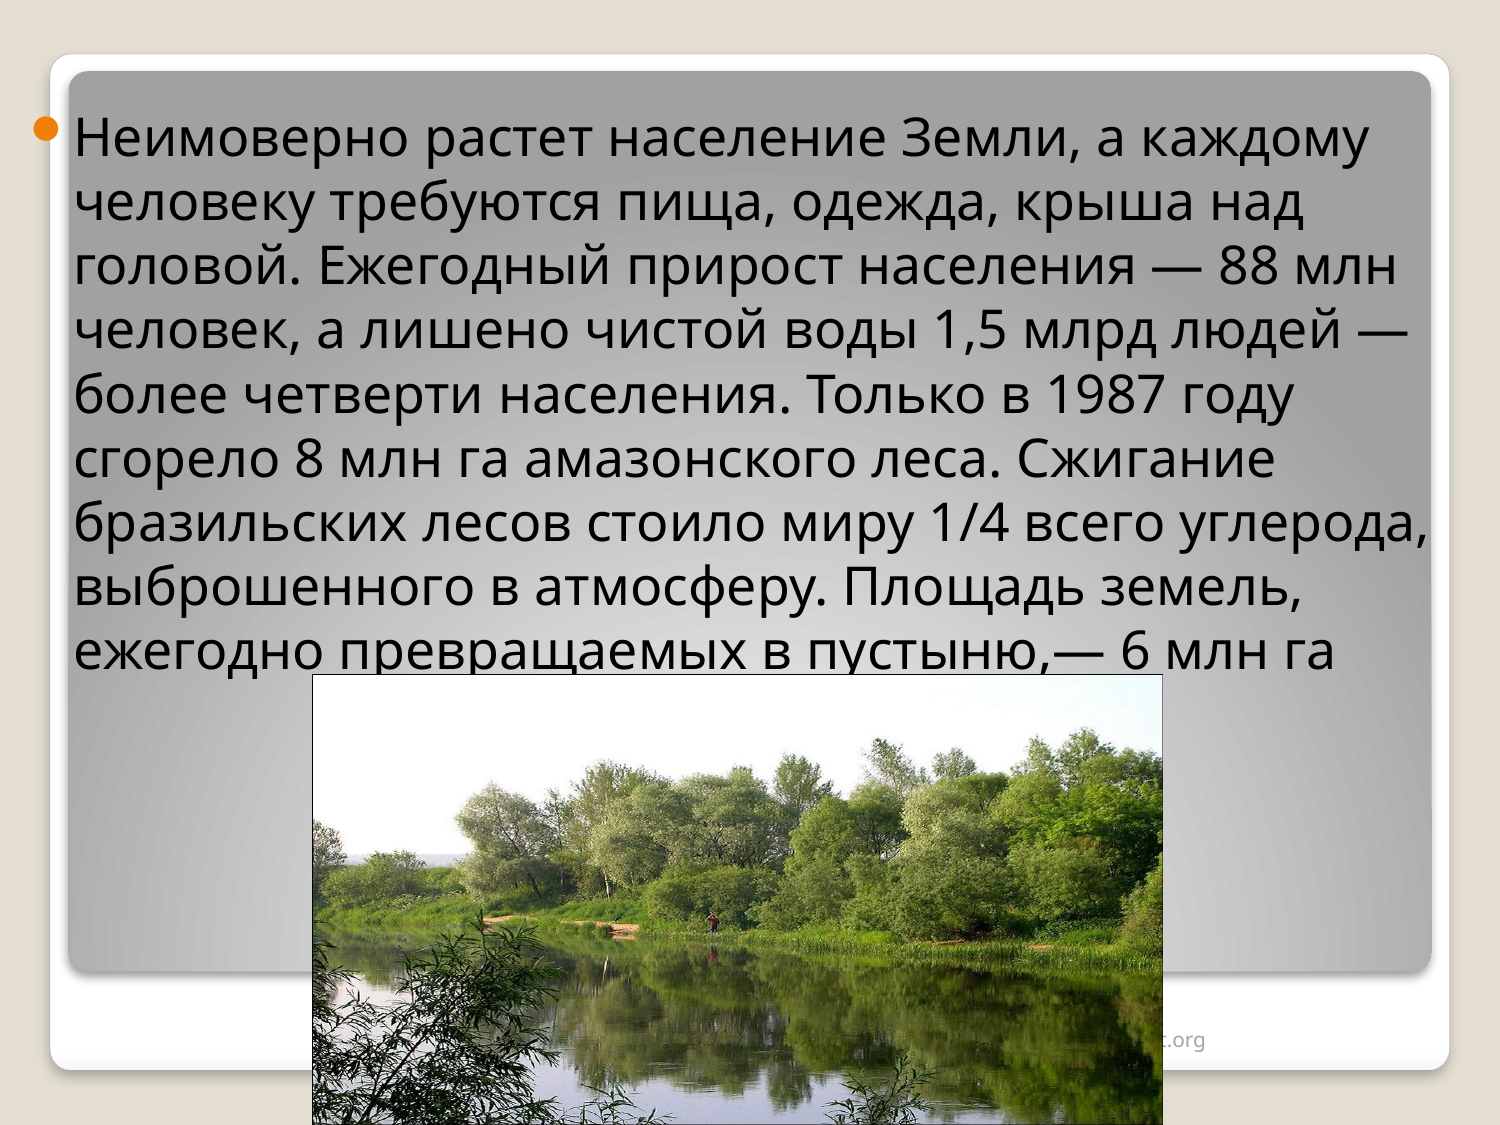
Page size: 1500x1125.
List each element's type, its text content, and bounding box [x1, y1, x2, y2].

list Неимоверно растет население Земли, а каждому человеку требуются пища, одежда, крыша над головой. Ежегодный прирост населения — 88 млн человек, а лишено чистой воды 1,5 млрд людей — более четверти населения. Только в 1987 году сгорело 8 млн га амазонского леса. Сжигание бразильских лесов стоило миру 1/4 всего углерода, выброшенного в атмосферу. Площадь земель, ежегодно превращаемых в пустыню,— 6 млн га [0, 87, 1450, 700]
footer www.sliderpoint.org [1171, 1002, 1370, 1063]
picture [312, 674, 1163, 1125]
